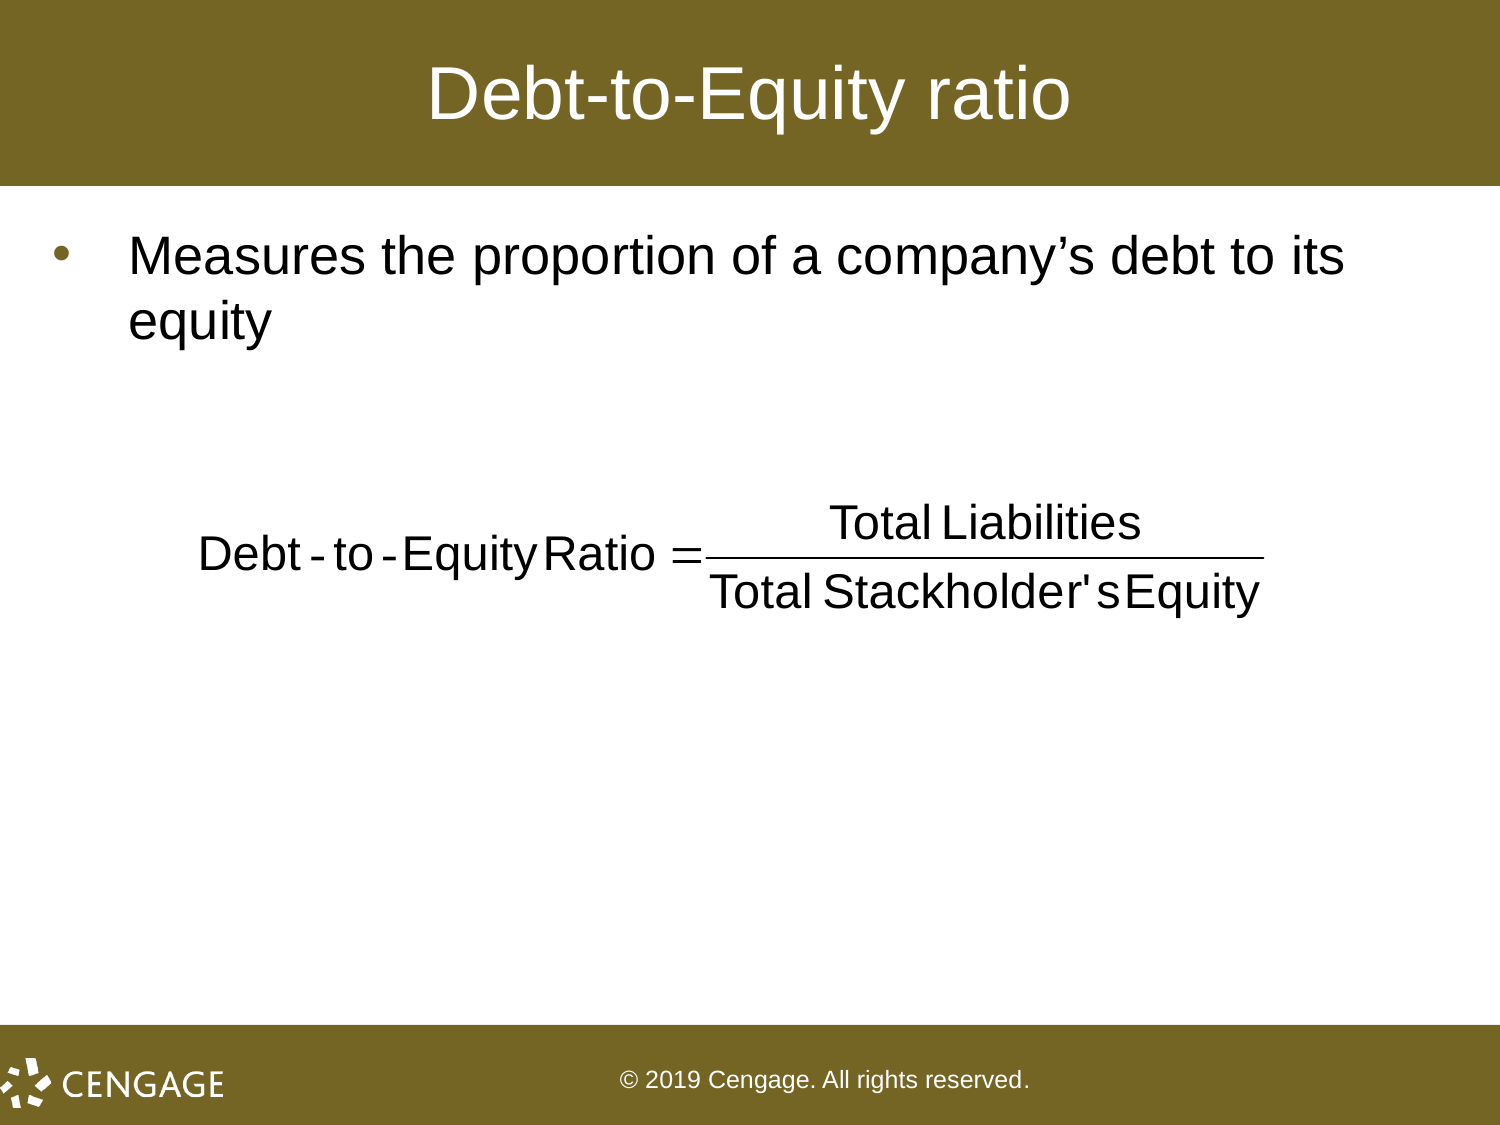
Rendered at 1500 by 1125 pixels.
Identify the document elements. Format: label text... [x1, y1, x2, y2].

picture [0, 1058, 223, 1108]
list Measures the proportion of a company’s debt to its equity [37, 212, 1475, 372]
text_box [193, 493, 1274, 632]
title Debt-to-Equity ratio [7, 4, 1493, 175]
